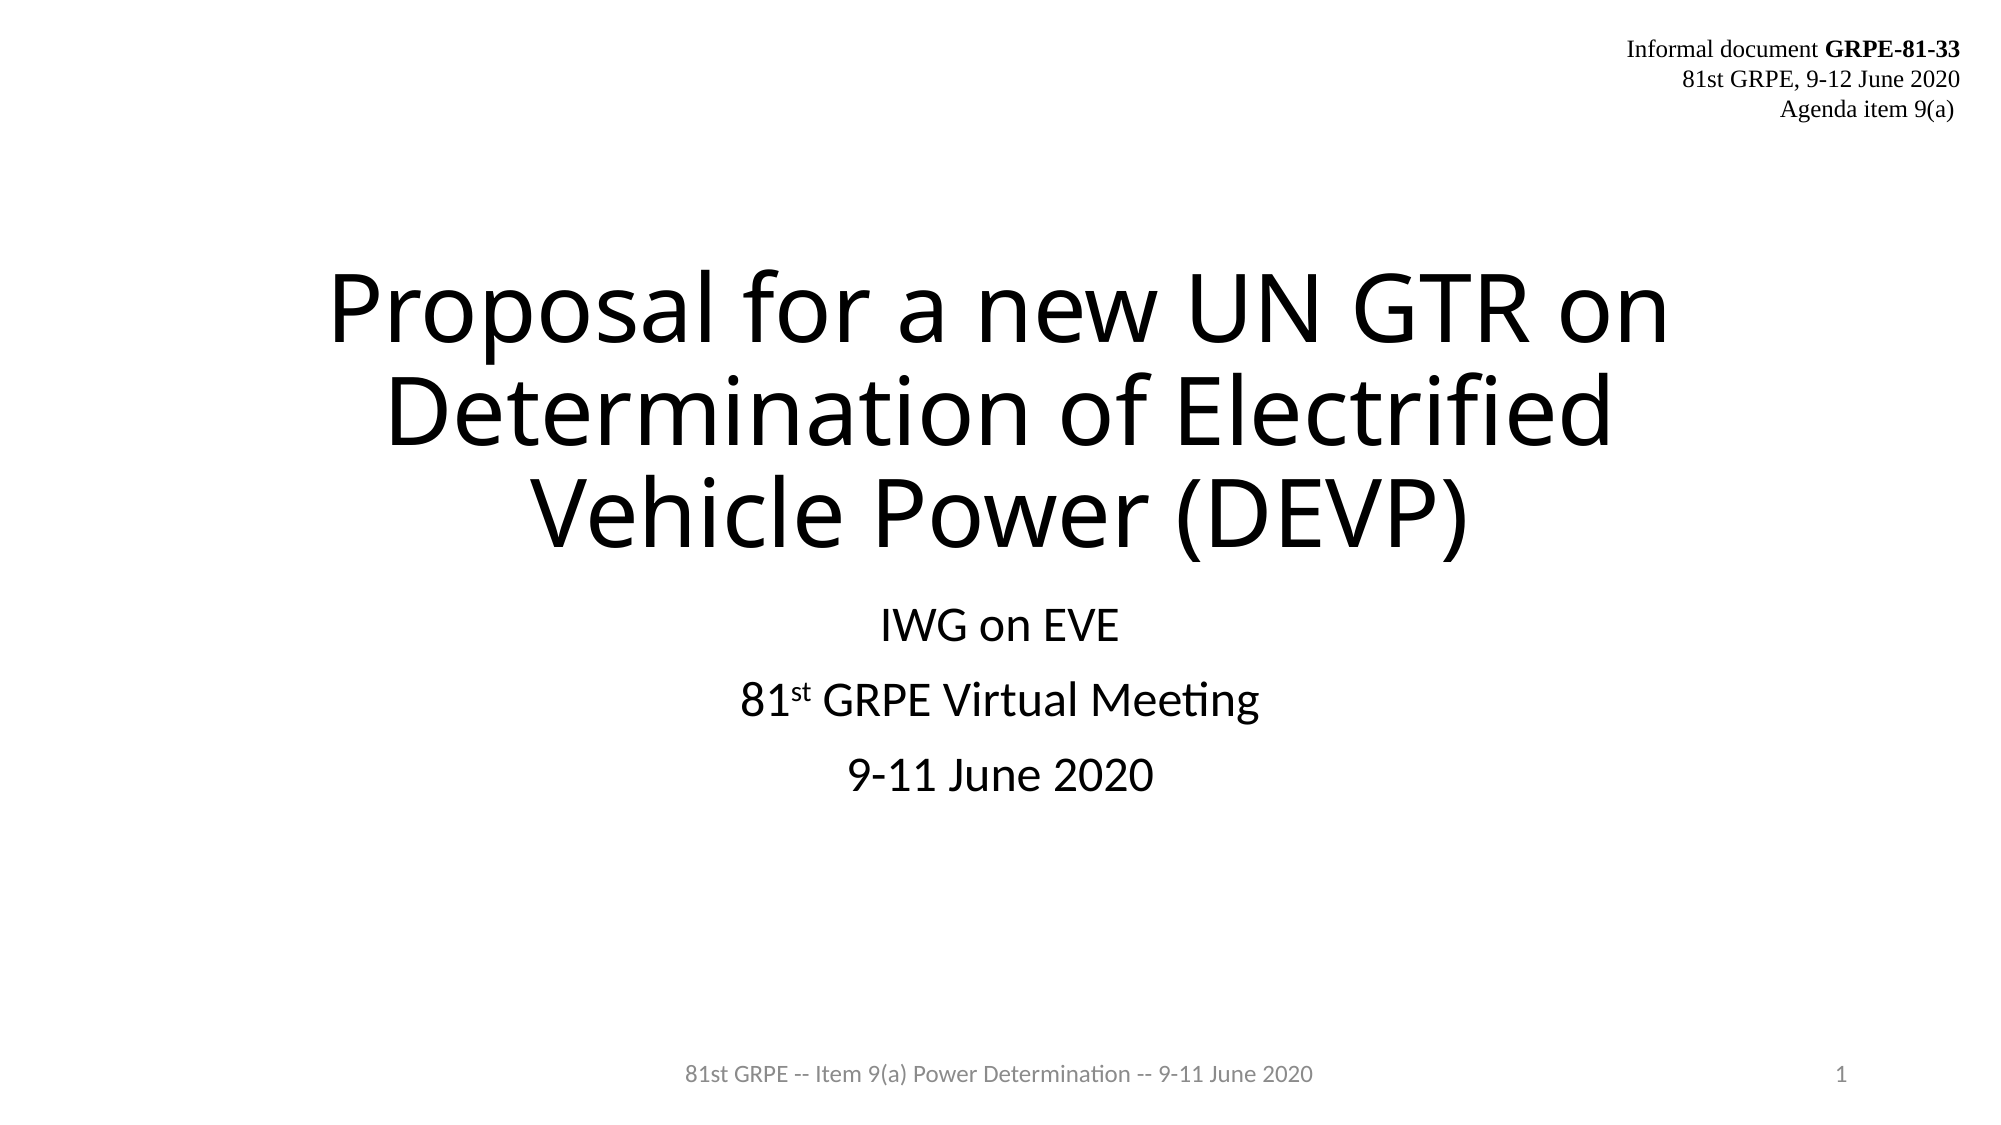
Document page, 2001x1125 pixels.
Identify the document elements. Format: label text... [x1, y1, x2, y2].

slide_number 1 [1412, 1042, 1863, 1103]
subtitle IWG on EVE 81st GRPE Virtual Meeting 9-11 June 2020 [249, 590, 1750, 863]
title Proposal for a new UN GTR on Determination of Electrified Vehicle Power (DEVP) [249, 184, 1750, 576]
text_box Informal document GRPE-81-33 81st GRPE, 9-12 June 2020 Agenda item 9(a) [1423, 24, 1976, 130]
footer 81st GRPE -- Item 9(a) Power Determination -- 9-11 June 2020 [662, 1042, 1338, 1103]
